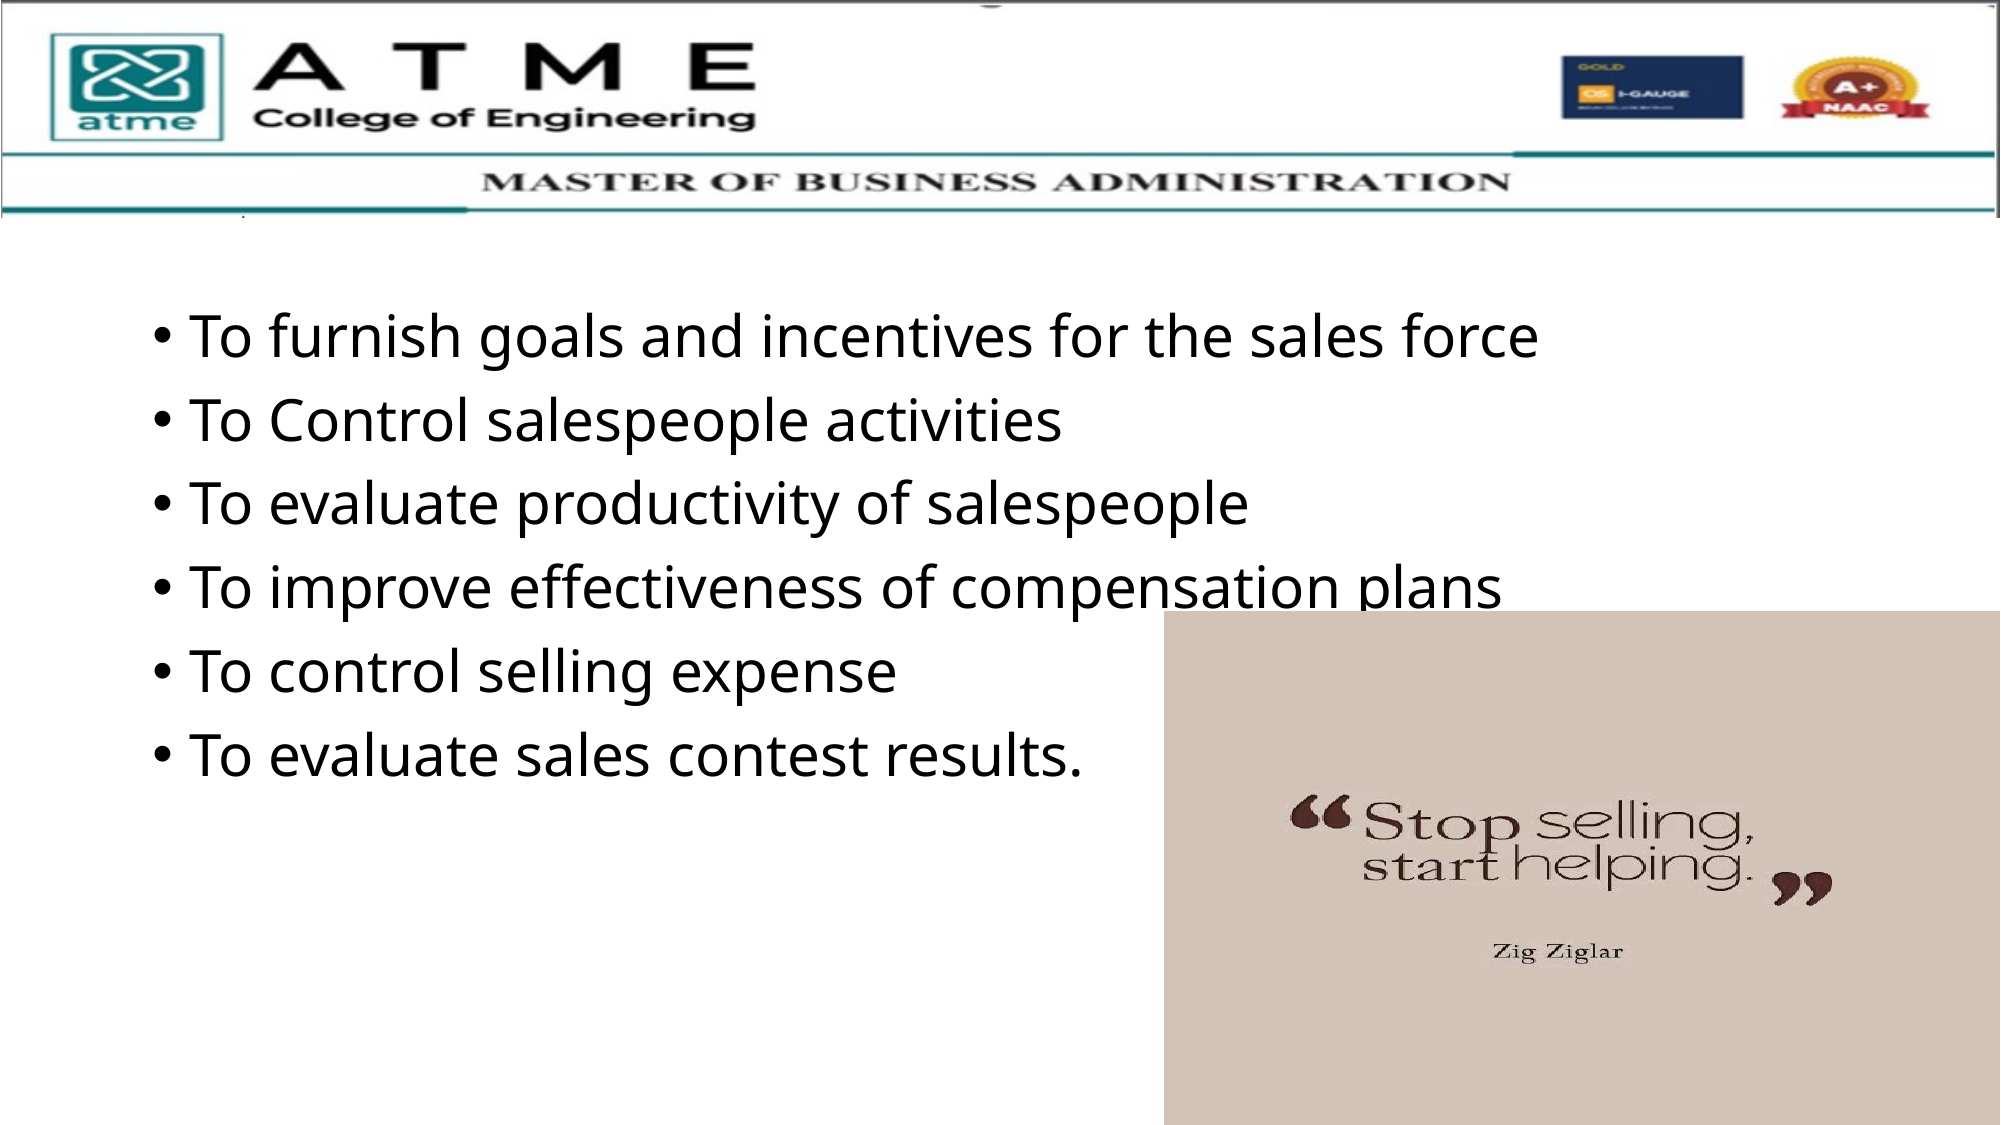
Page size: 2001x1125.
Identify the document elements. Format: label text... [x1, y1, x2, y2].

list To furnish goals and incentives for the sales force To Control salespeople activities To evaluate productivity of salespeople To improve effectiveness of compensation plans To control selling expense To evaluate sales contest results. [137, 299, 1863, 1014]
picture [1164, 610, 2000, 1125]
picture [1, 0, 2000, 218]
